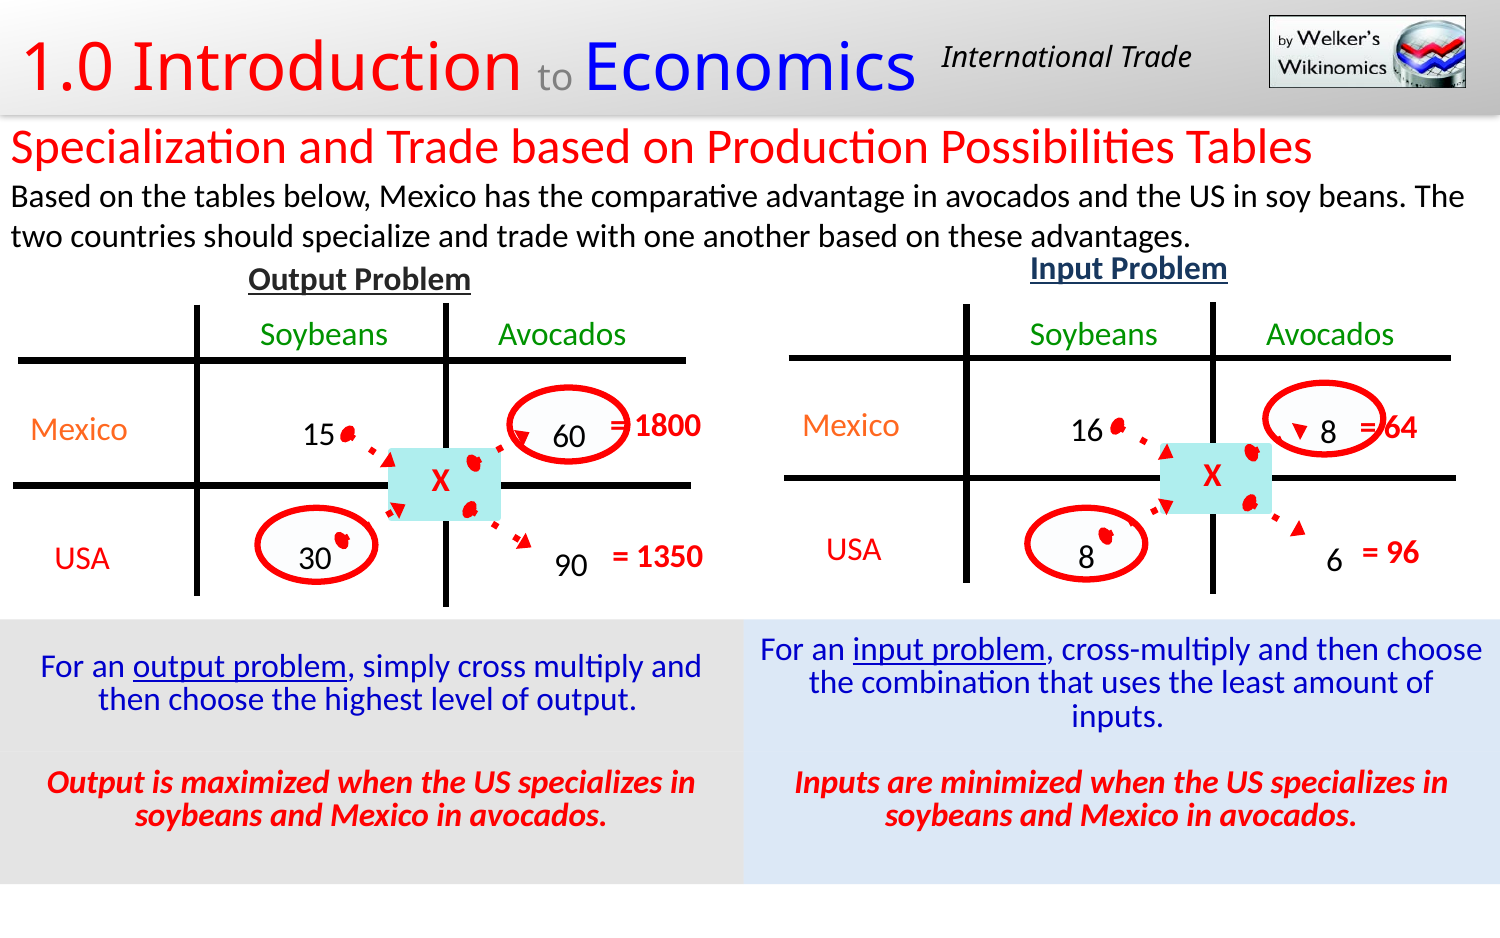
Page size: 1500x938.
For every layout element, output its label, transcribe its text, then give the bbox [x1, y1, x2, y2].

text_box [784, 238, 1500, 595]
table_cell Output is maximized when the US specializes in soybeans and Mexico in avocados. [0, 752, 744, 884]
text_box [13, 249, 838, 607]
text_box International Trade [829, 30, 1313, 81]
picture [1269, 15, 1466, 88]
table_header For an input problem, cross-multiply and then choose the combination that uses the least amount of inputs. [744, 619, 1500, 752]
text_box Specialization and Trade based on Production Possibilities Tables Based on the tables below, Mexico has the comparative advantage in avocados and the US in soy beans. The two countries should specialize and trade with one another based on these advantages. [0, 106, 1500, 262]
table_cell Inputs are minimized when the US specializes in soybeans and Mexico in avocados. [744, 752, 1500, 884]
table_header For an output problem, simply cross multiply and then choose the highest level of output. [0, 619, 744, 752]
